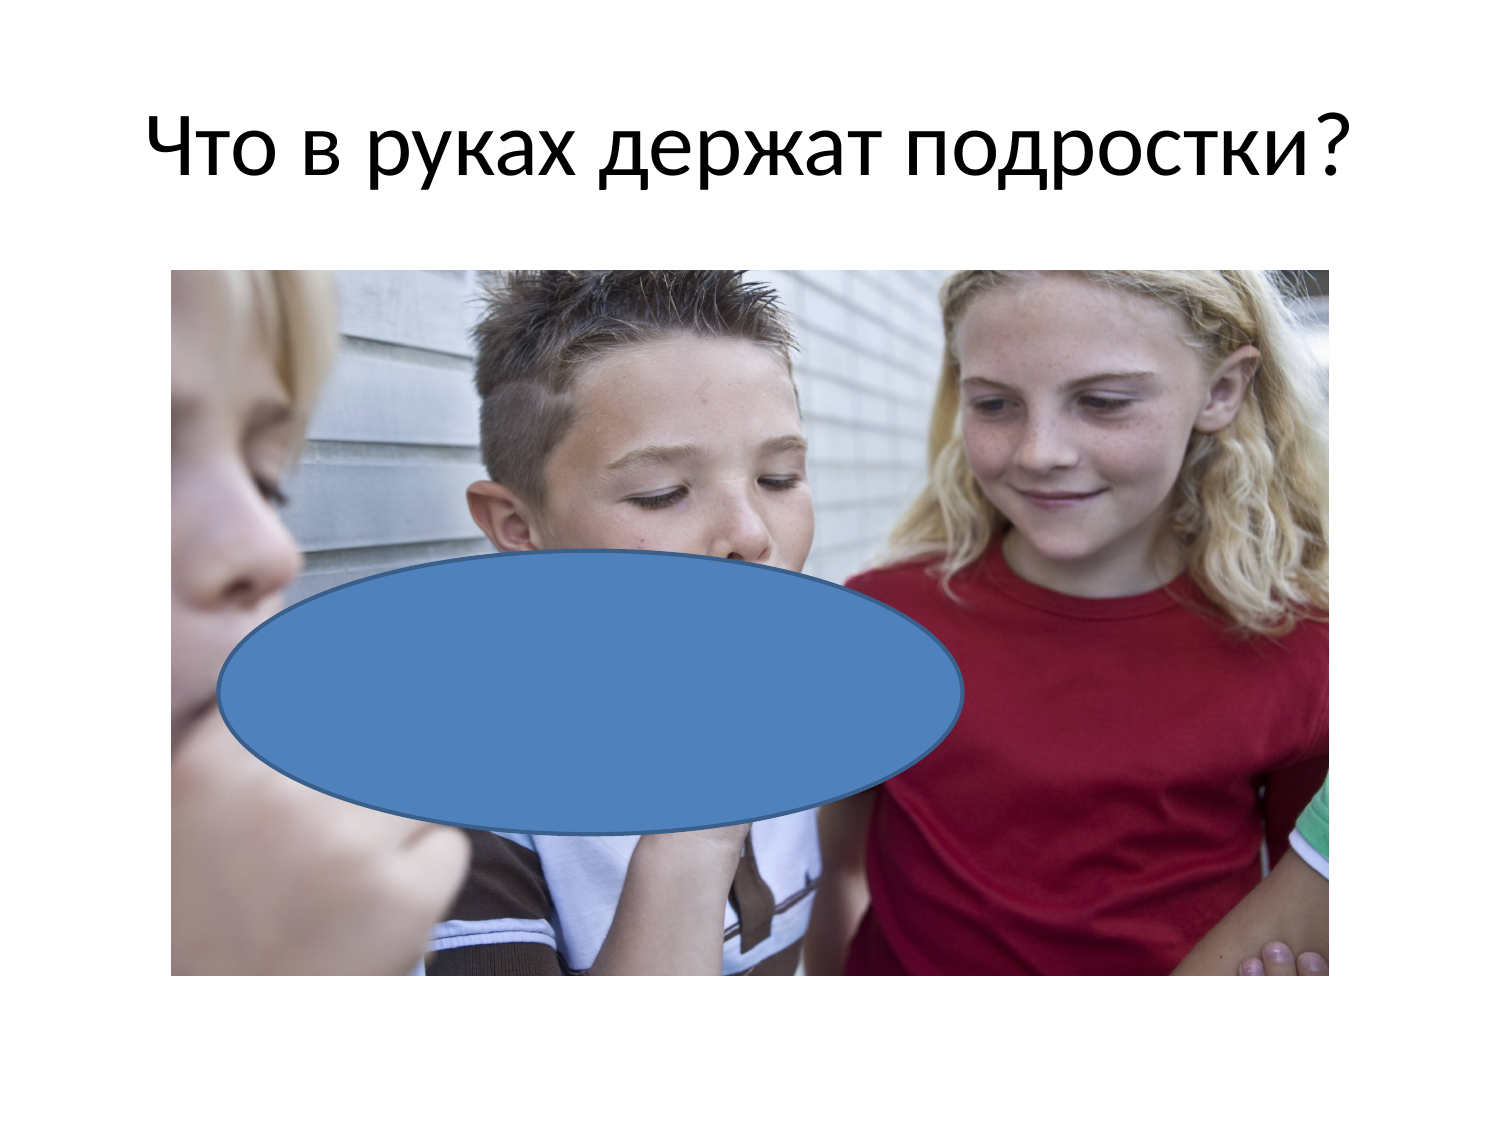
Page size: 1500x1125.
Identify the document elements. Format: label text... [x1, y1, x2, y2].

title Что в руках держат подростки? [75, 45, 1425, 233]
picture [170, 270, 1329, 977]
